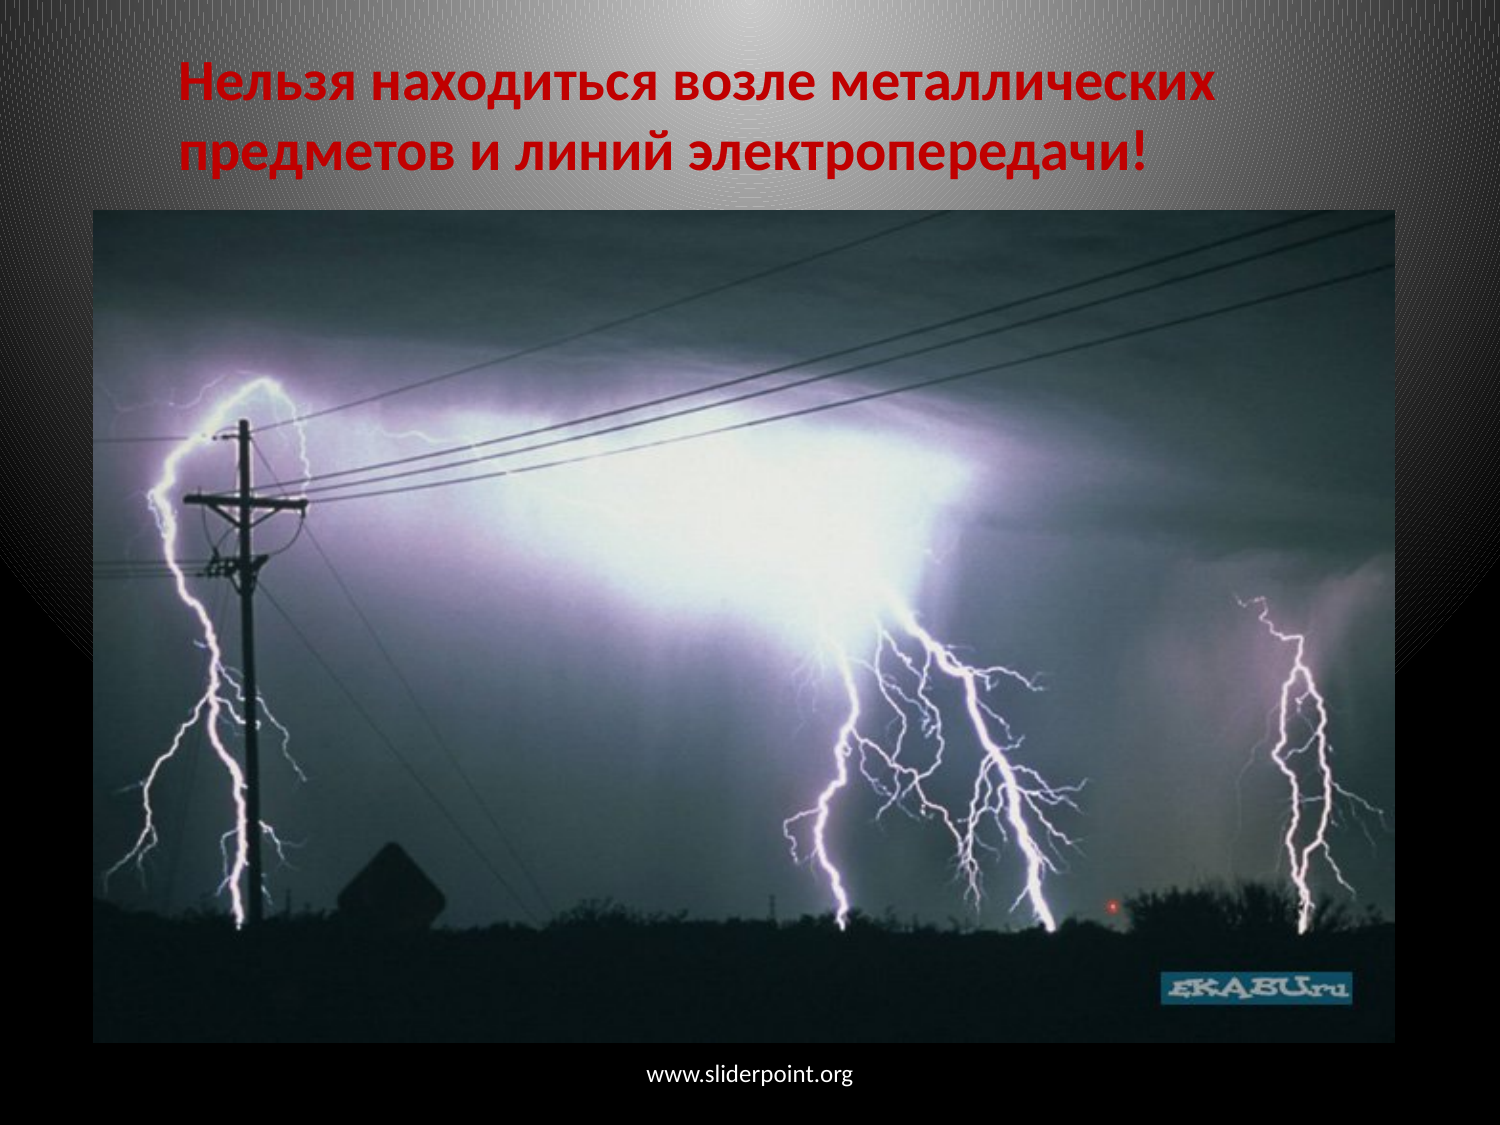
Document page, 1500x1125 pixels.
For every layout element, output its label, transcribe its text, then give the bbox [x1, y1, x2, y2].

text_box Нельзя находиться возле металлических предметов и линий электропередачи! [164, 35, 1266, 209]
picture [93, 210, 1395, 1044]
footer www.sliderpoint.org [512, 1052, 988, 1103]
